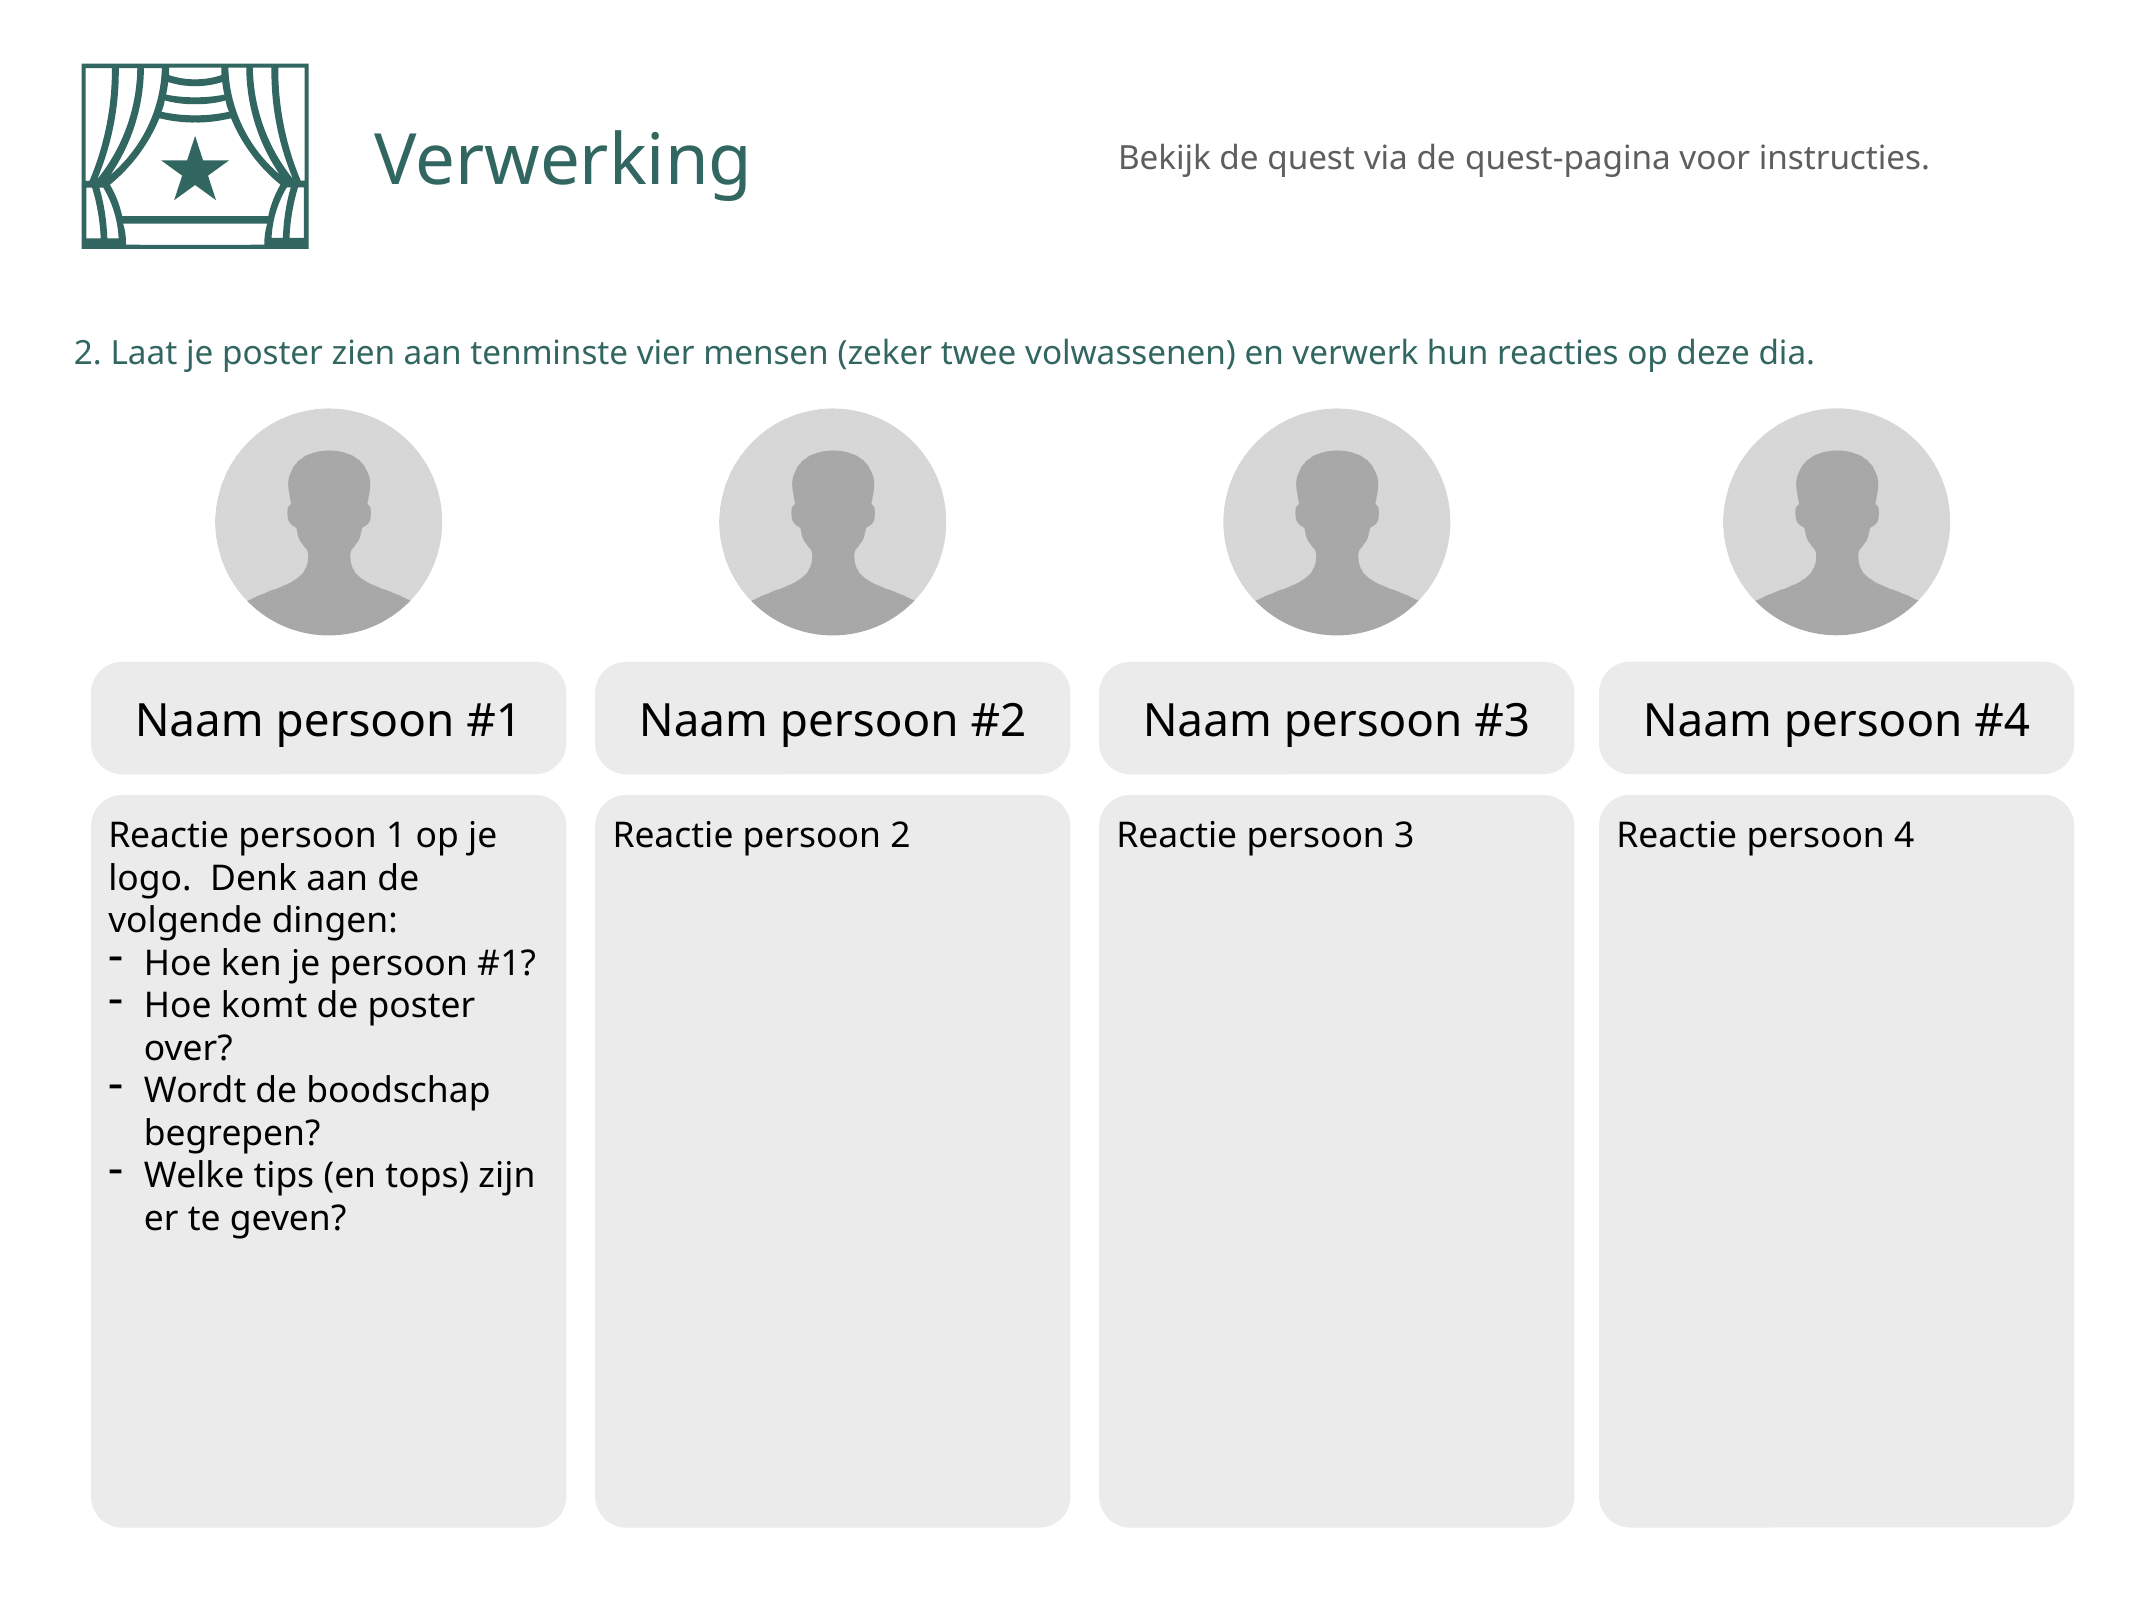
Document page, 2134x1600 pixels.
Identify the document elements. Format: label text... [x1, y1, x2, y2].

text_box Naam persoon #3 [1099, 661, 1575, 775]
text_box [81, 63, 309, 249]
text_box Reactie persoon 3 [1099, 794, 1575, 1528]
text_box Naam persoon #2 [595, 661, 1071, 775]
text_box Bekijk de quest via de quest-pagina voor instructies. [1109, 128, 1940, 185]
text_box 2. Laat je poster zien aan tenminste vier mensen (zeker twee volwassenen) en verwerk hun reacties op deze dia. [65, 322, 1827, 380]
text_box Reactie persoon 4 [1599, 794, 2075, 1528]
text_box Reactie persoon 1 op je logo. Denk aan de volgende dingen: Hoe ken je persoon #1? Hoe komt de poster over? Wordt de boodschap begrepen? Welke tips (en tops) zijn er te geven? [91, 794, 567, 1528]
text_box Verwerking [366, 105, 762, 208]
text_box Naam persoon #4 [1599, 661, 2075, 775]
text_box Reactie persoon 2 [595, 794, 1071, 1528]
picture [1722, 408, 1951, 636]
picture [214, 408, 443, 636]
picture [1223, 408, 1451, 636]
text_box Naam persoon #1 [91, 661, 567, 775]
picture [718, 408, 947, 636]
